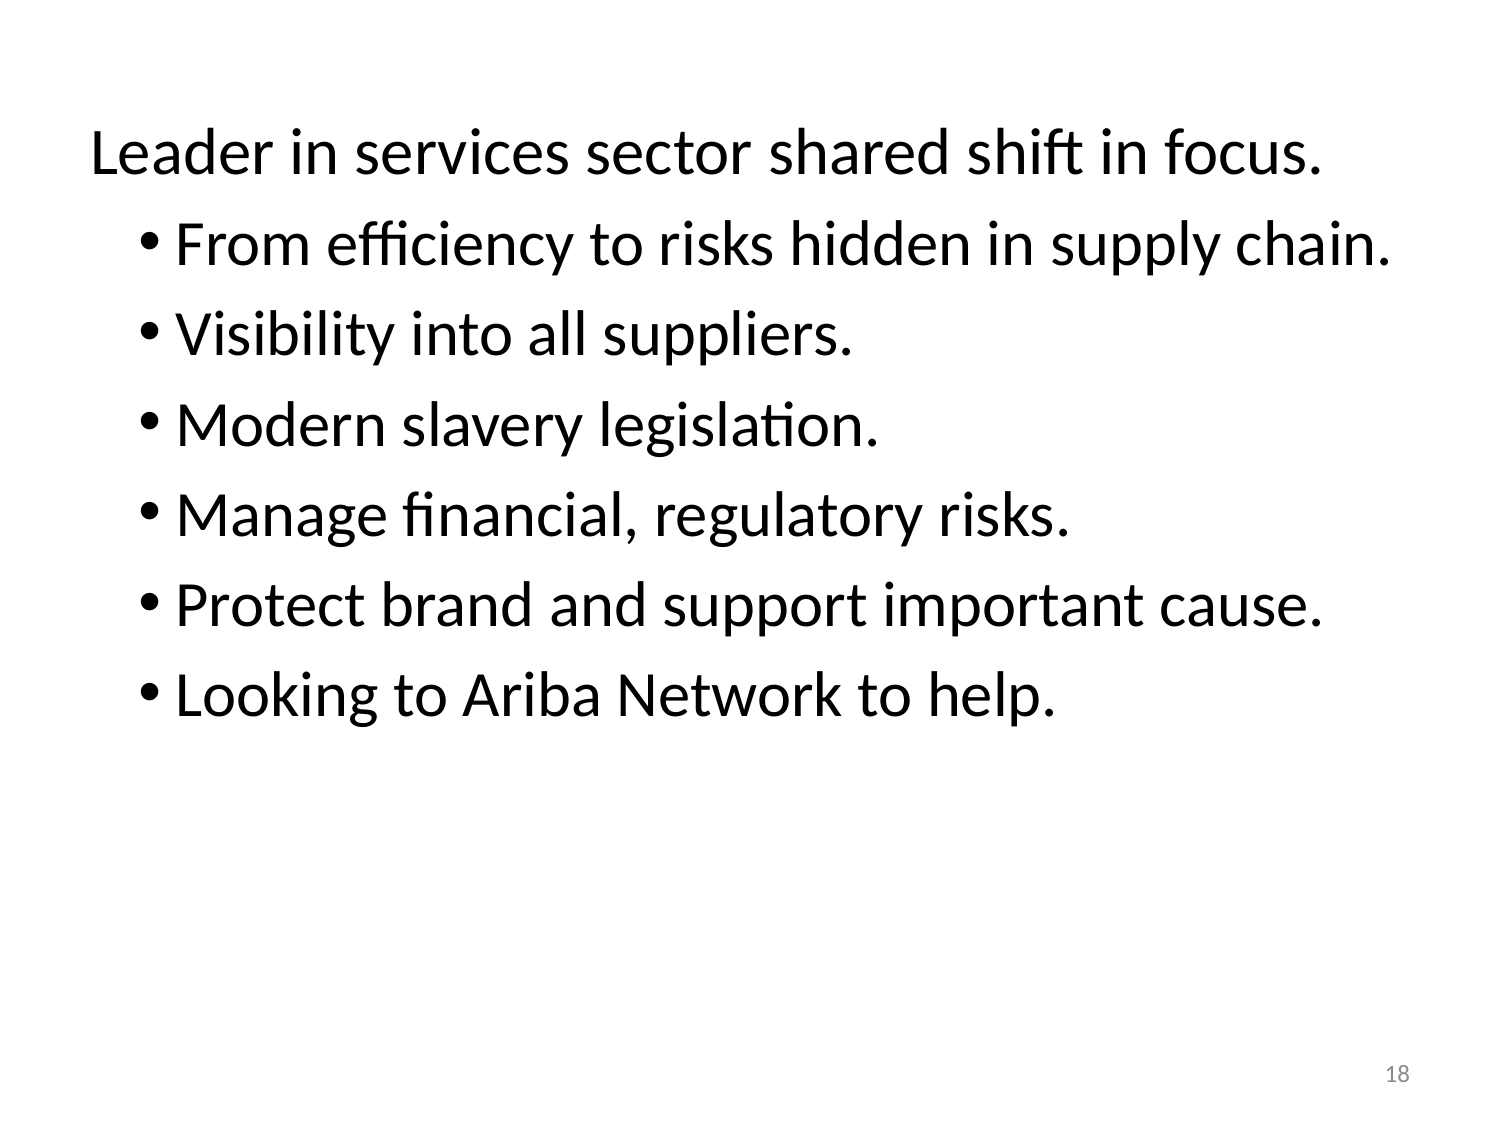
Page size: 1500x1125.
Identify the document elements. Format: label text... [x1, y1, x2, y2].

list Leader in services sector shared shift in focus. From efficiency to risks hidden in supply chain. Visibility into all suppliers. Modern slavery legislation. Manage financial, regulatory risks. Protect brand and support important cause. Looking to Ariba Network to help. [75, 100, 1425, 1103]
slide_number 18 [1074, 1042, 1425, 1103]
